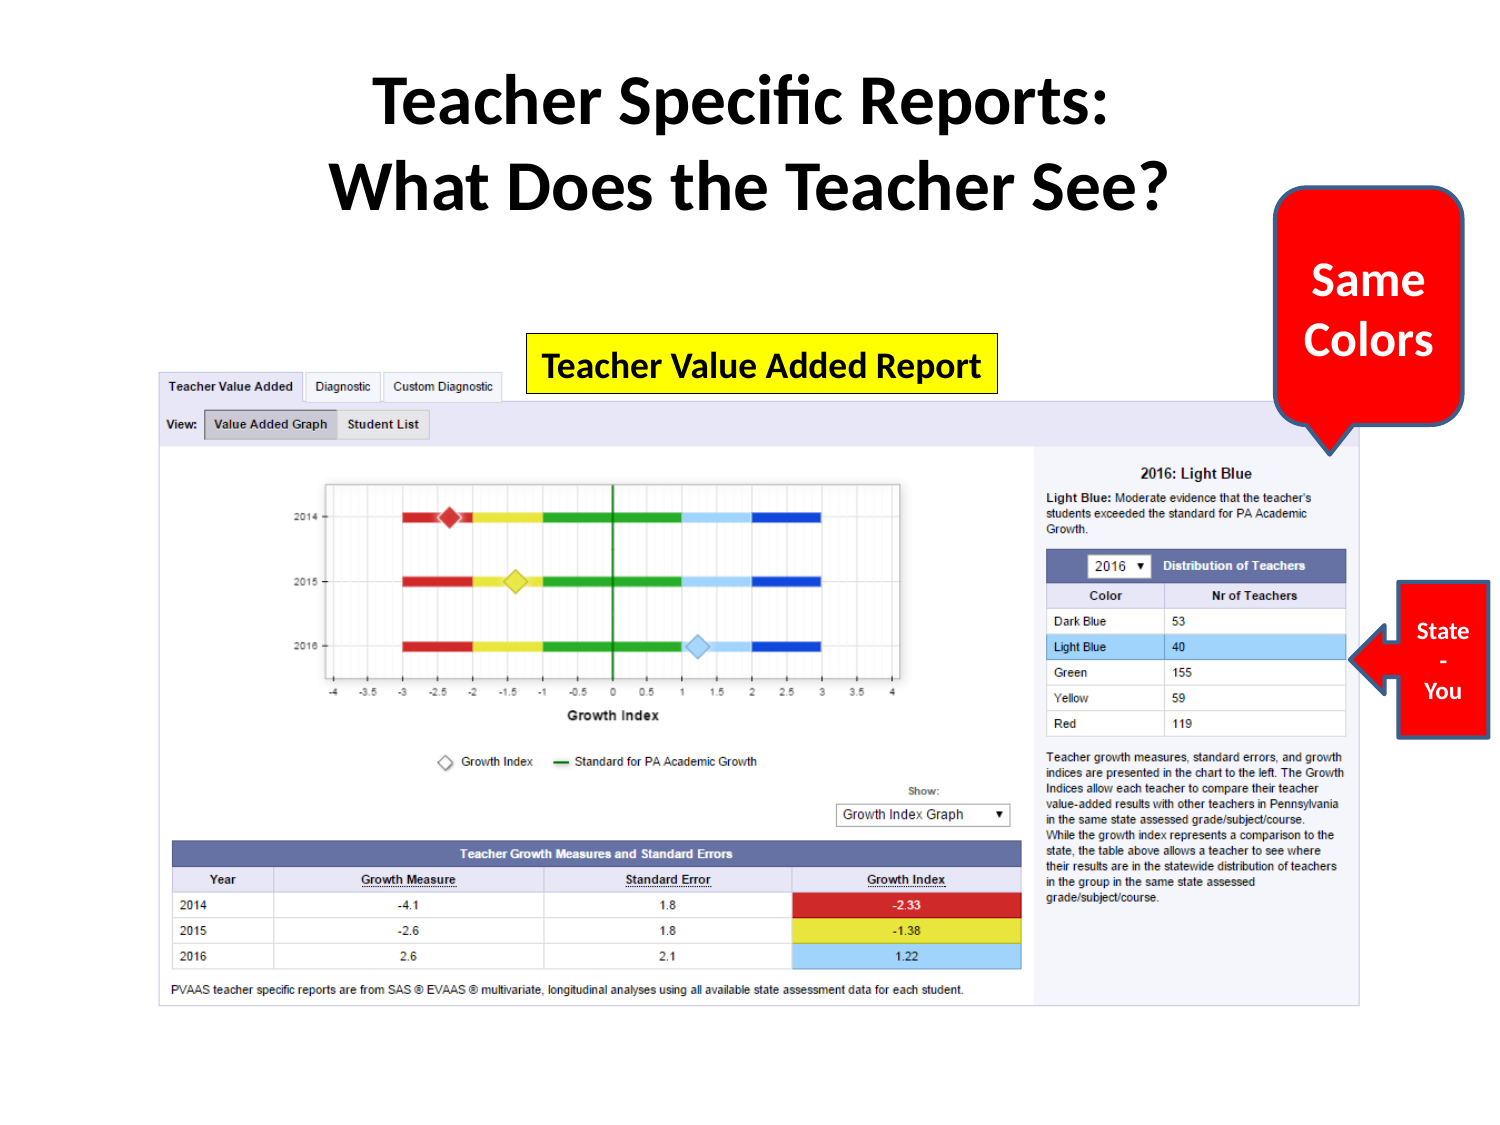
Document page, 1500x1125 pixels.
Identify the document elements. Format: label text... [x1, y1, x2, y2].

text_box Same Colors [1272, 185, 1465, 428]
text_box State- You [1377, 579, 1491, 740]
text_box Teacher Value Added Report [526, 333, 998, 362]
title Teacher Specific Reports: What Does the Teacher See? [75, 45, 1425, 233]
picture [152, 363, 1372, 1015]
